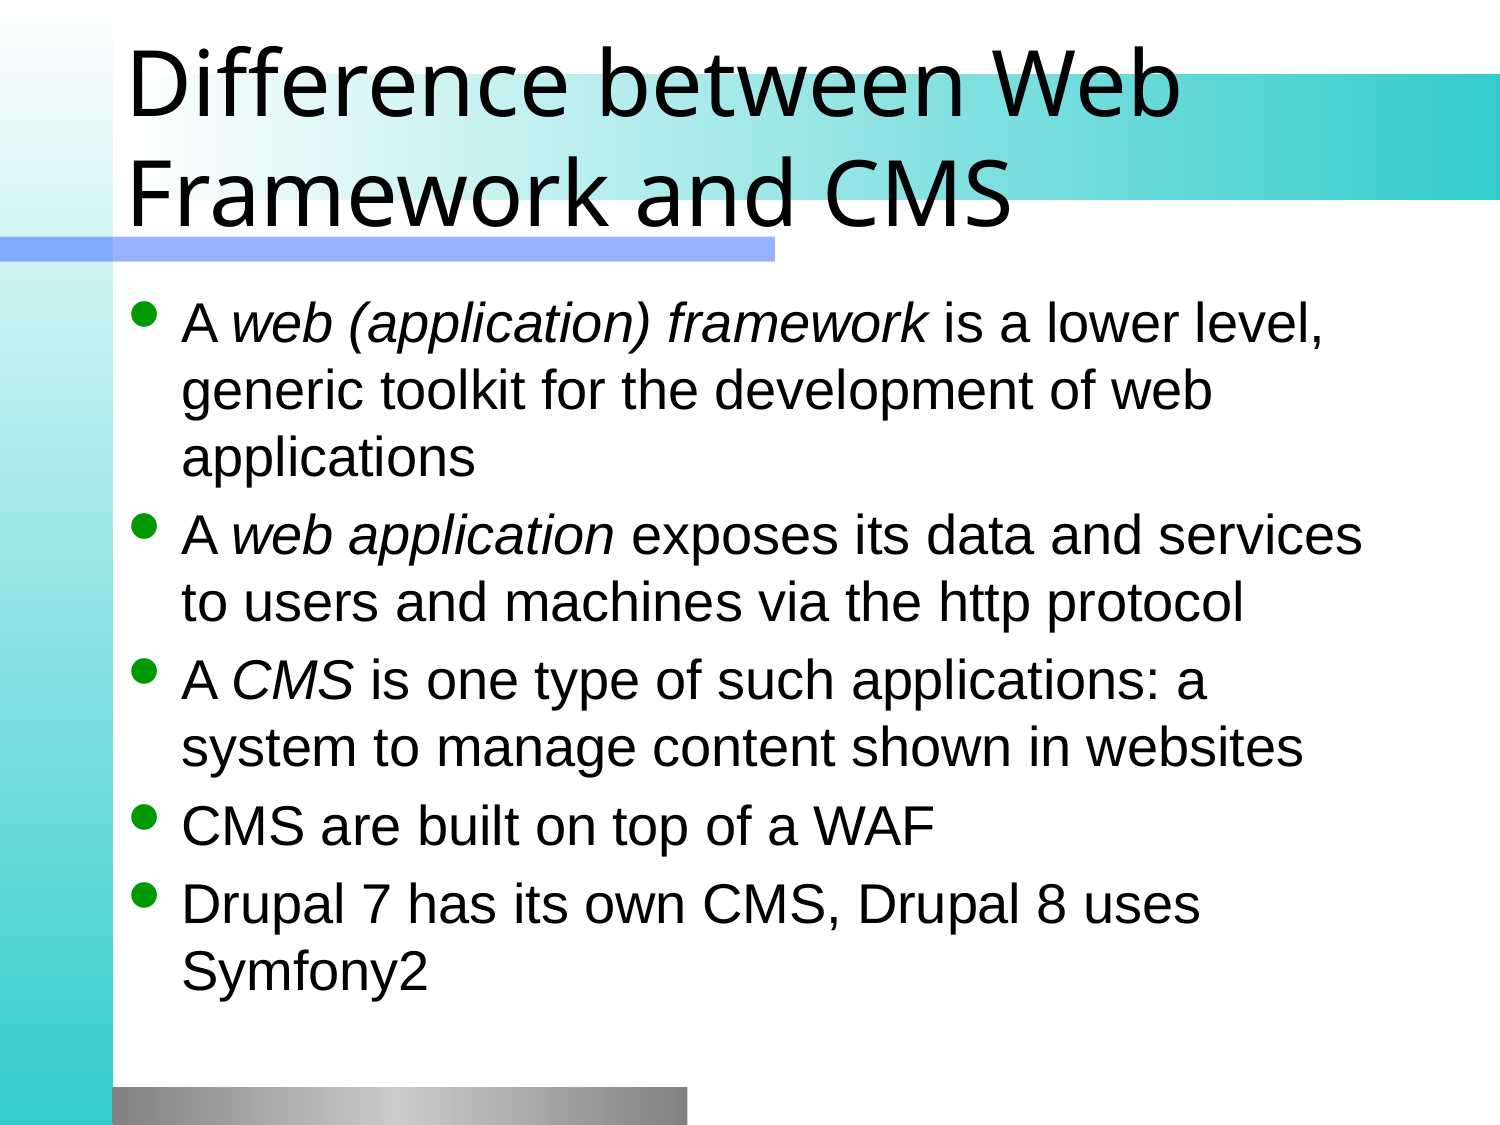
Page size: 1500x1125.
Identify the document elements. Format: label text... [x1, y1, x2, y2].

title Difference between Web Framework and CMS [110, 40, 1386, 229]
list A web (application) framework is a lower level, generic toolkit for the development of web applications A web application exposes its data and services to users and machines via the http protocol A CMS is one type of such applications: a system to manage content shown in websites CMS are built on top of a WAF Drupal 7 has its own CMS, Drupal 8 uses Symfony2 [112, 278, 1388, 1073]
